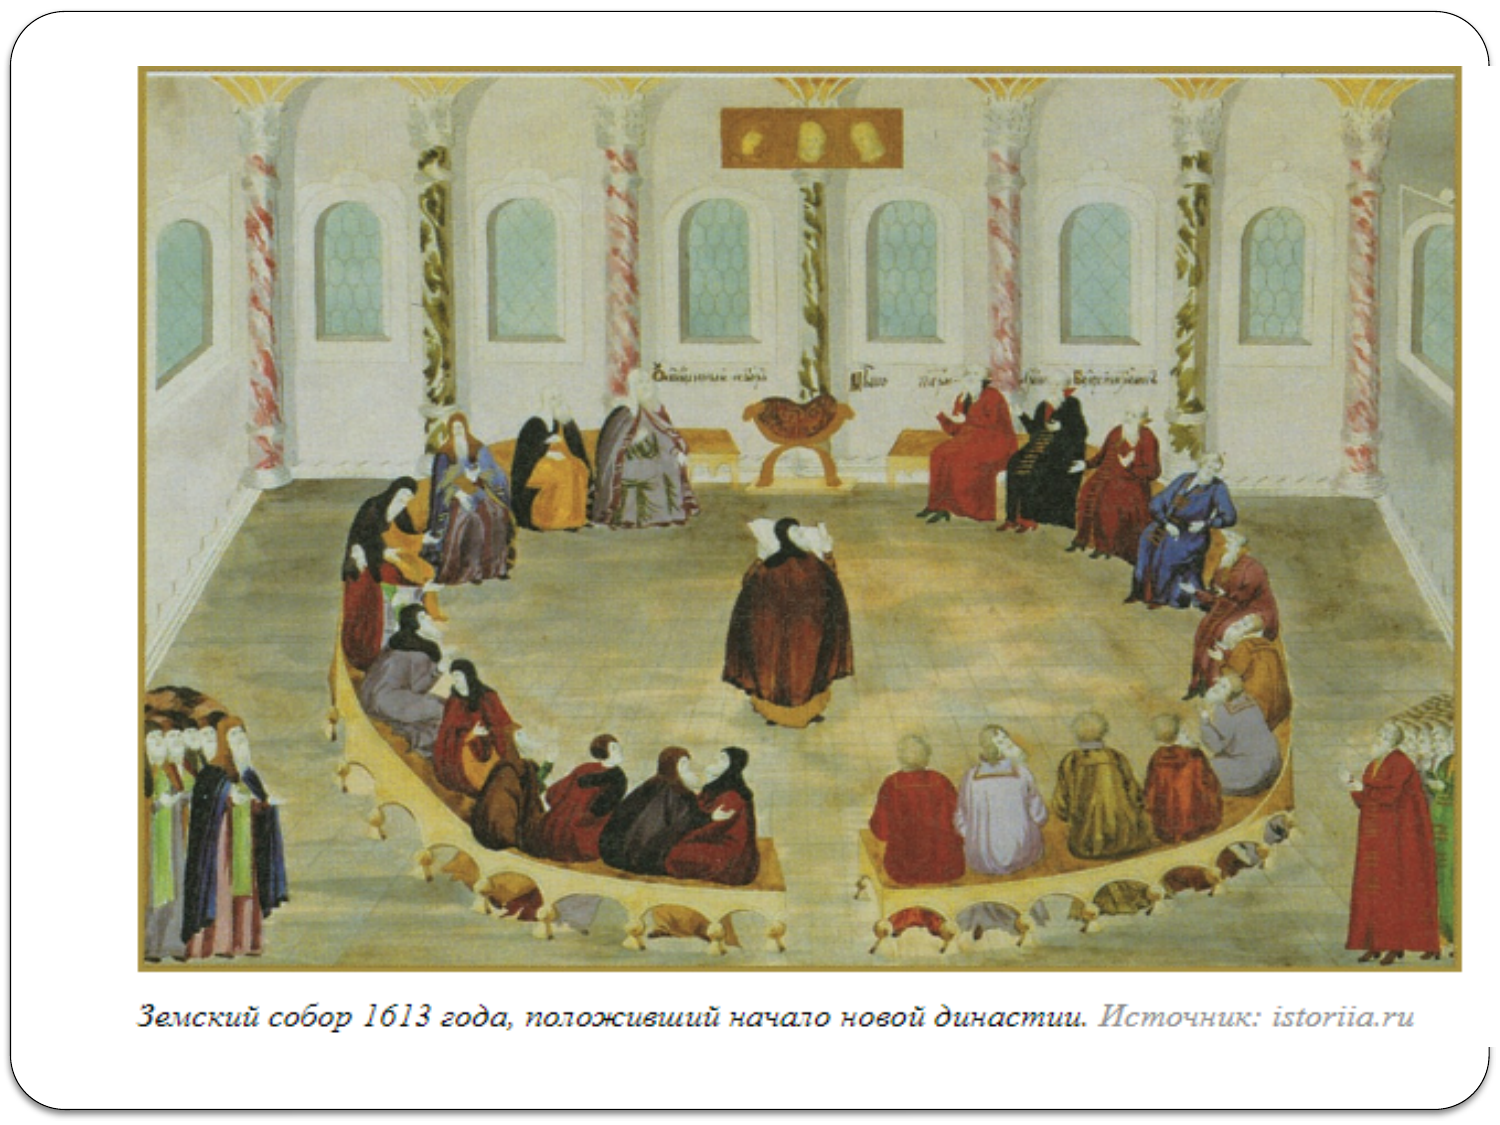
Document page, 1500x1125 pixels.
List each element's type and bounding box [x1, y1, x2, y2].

list [123, 66, 1500, 1047]
